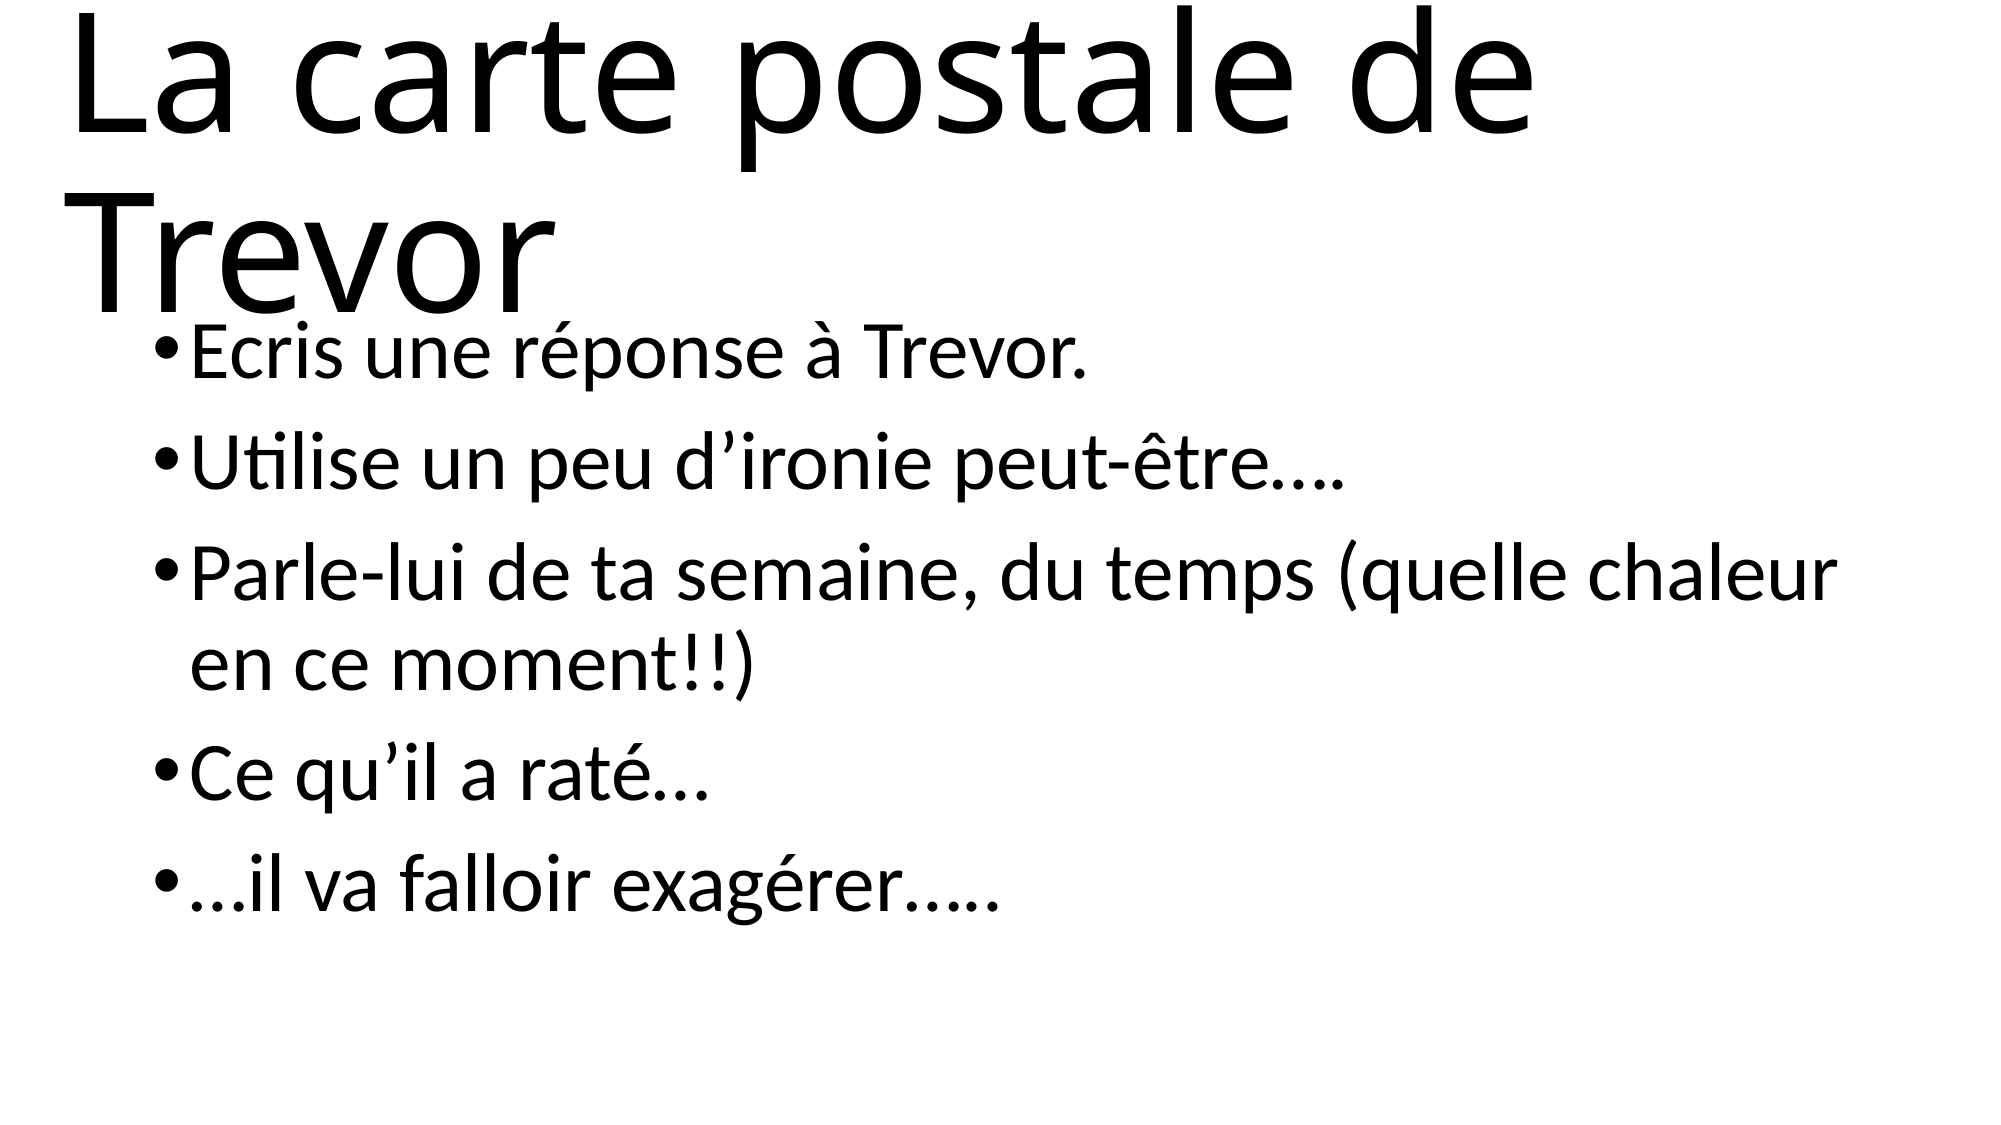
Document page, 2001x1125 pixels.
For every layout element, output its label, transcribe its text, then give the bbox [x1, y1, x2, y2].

title La carte postale de Trevor [48, 59, 1863, 278]
list Ecris une réponse à Trevor. Utilise un peu d’ironie peut-être…. Parle-lui de ta semaine, du temps (quelle chaleur en ce moment!!) Ce qu’il a raté… …il va falloir exagérer….. [137, 299, 1863, 1014]
